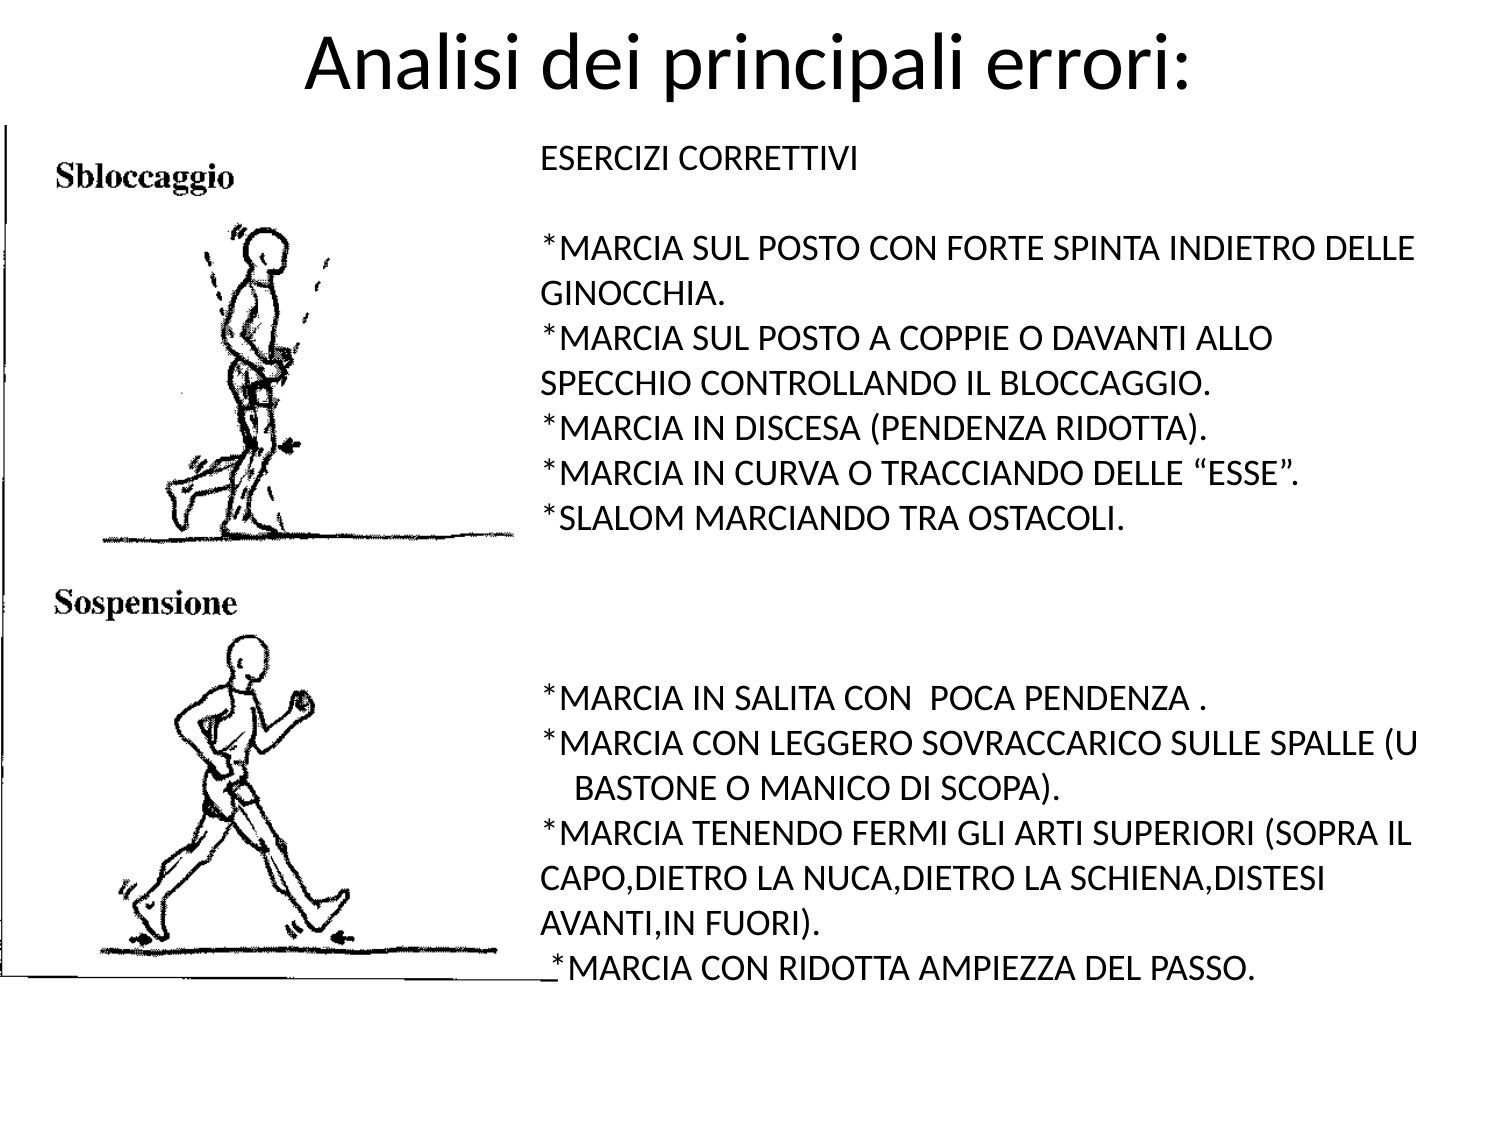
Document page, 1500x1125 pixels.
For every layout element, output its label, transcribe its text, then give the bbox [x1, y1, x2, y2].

text_box ESERCIZI CORRETTIVI *MARCIA SUL POSTO CON FORTE SPINTA INDIETRO DELLE GINOCCHIA. *MARCIA SUL POSTO A COPPIE O DAVANTI ALLO SPECCHIO CONTROLLANDO IL BLOCCAGGIO. *MARCIA IN DISCESA (PENDENZA RIDOTTA). *MARCIA IN CURVA O TRACCIANDO DELLE “ESSE”. *SLALOM MARCIANDO TRA OSTACOLI. *MARCIA IN SALITA CON POCA PENDENZA . *MARCIA CON LEGGERO SOVRACCARICO SULLE SPALLE (U BASTONE O MANICO DI SCOPA). *MARCIA TENENDO FERMI GLI ARTI SUPERIORI (SOPRA IL CAPO,DIETRO LA NUCA,DIETRO LA SCHIENA,DISTESI AVANTI,IN FUORI). *MARCIA CON RIDOTTA AMPIEZZA DEL PASSO. [525, 125, 1447, 996]
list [0, 125, 559, 984]
title Analisi dei principali errori: [75, 0, 1425, 114]
